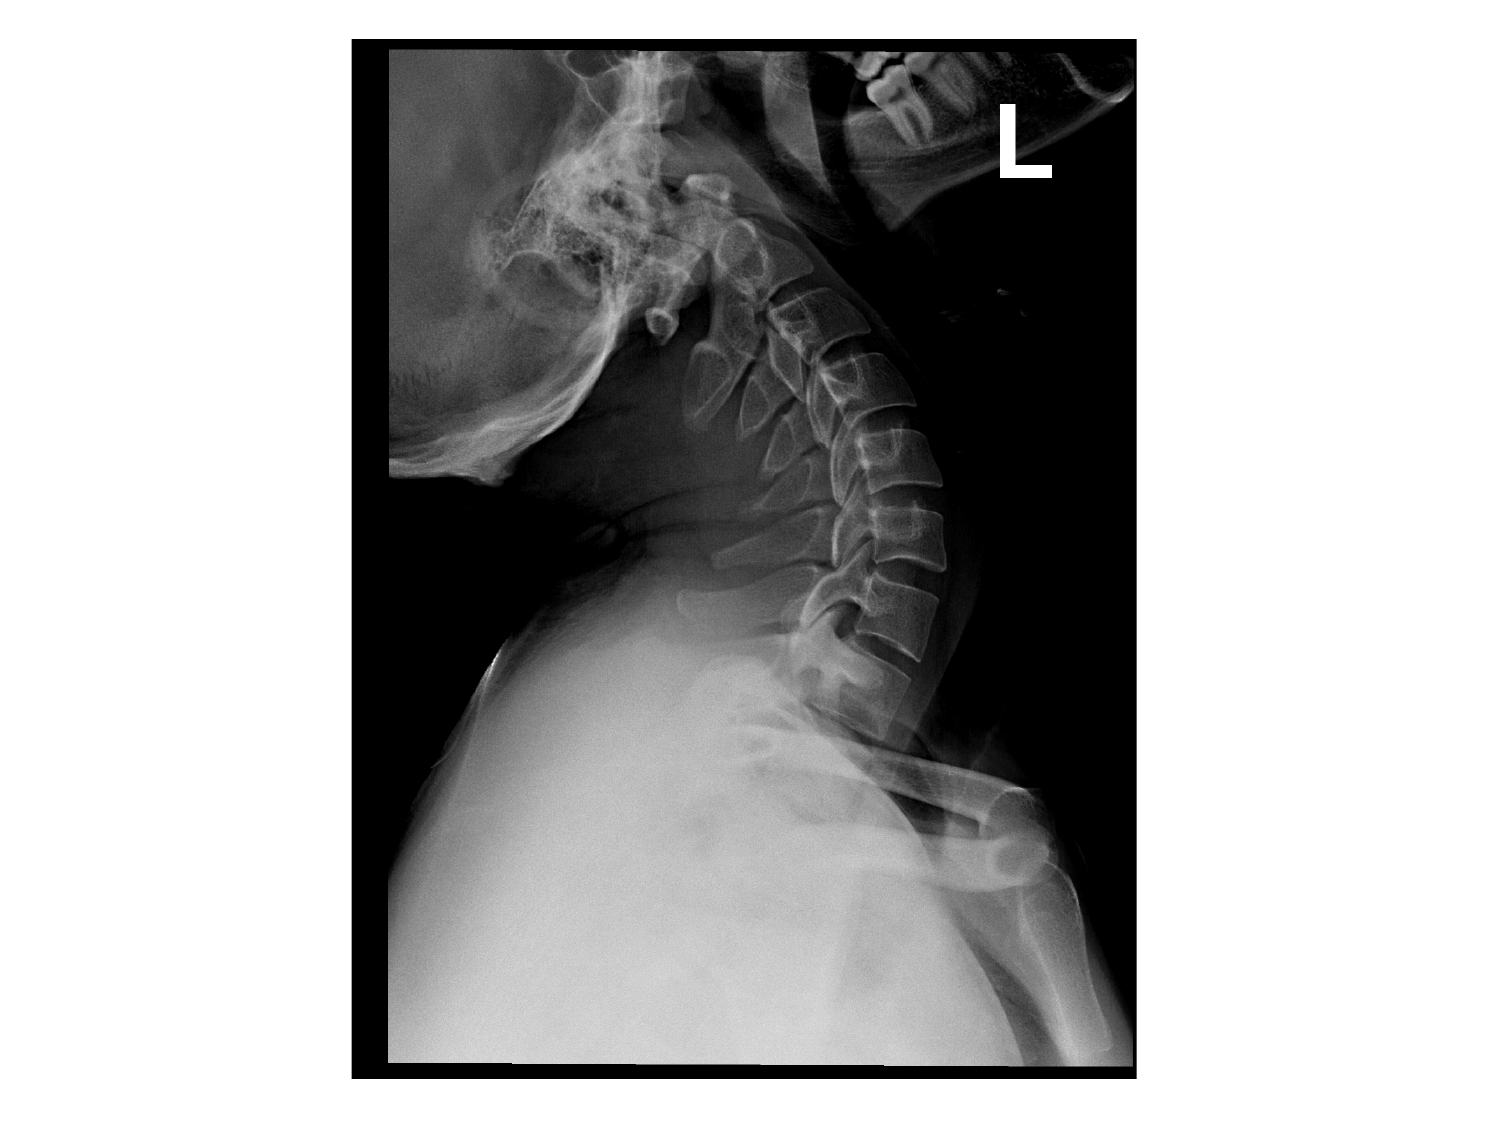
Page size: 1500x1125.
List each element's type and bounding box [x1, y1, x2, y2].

picture [351, 39, 1137, 1079]
